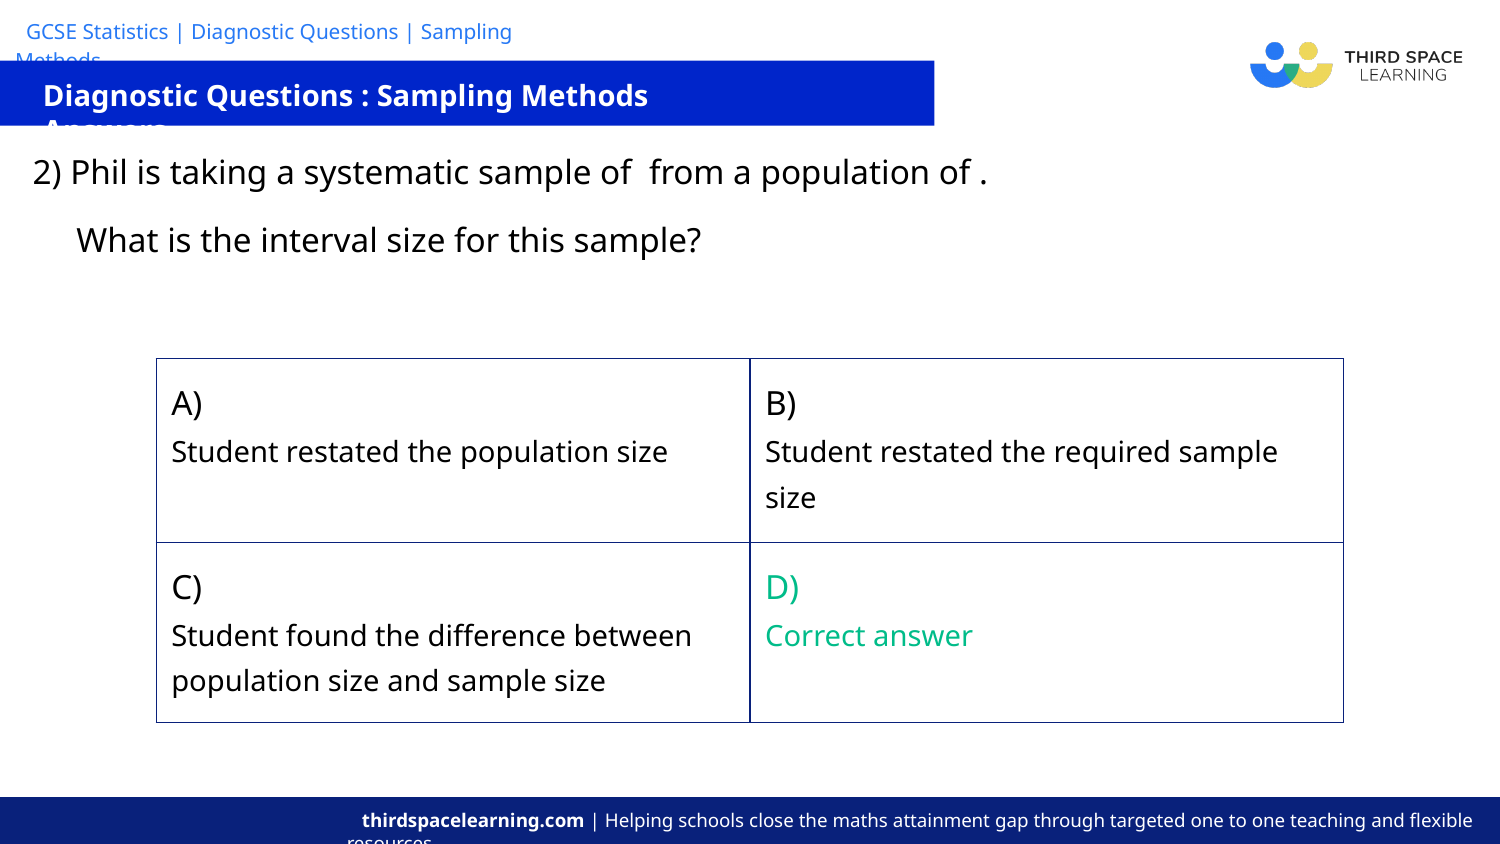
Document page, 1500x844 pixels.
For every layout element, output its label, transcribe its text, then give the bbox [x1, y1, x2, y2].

text_box Diagnostic Questions : Sampling Methods Answers [27, 61, 778, 162]
picture [1250, 33, 1465, 99]
